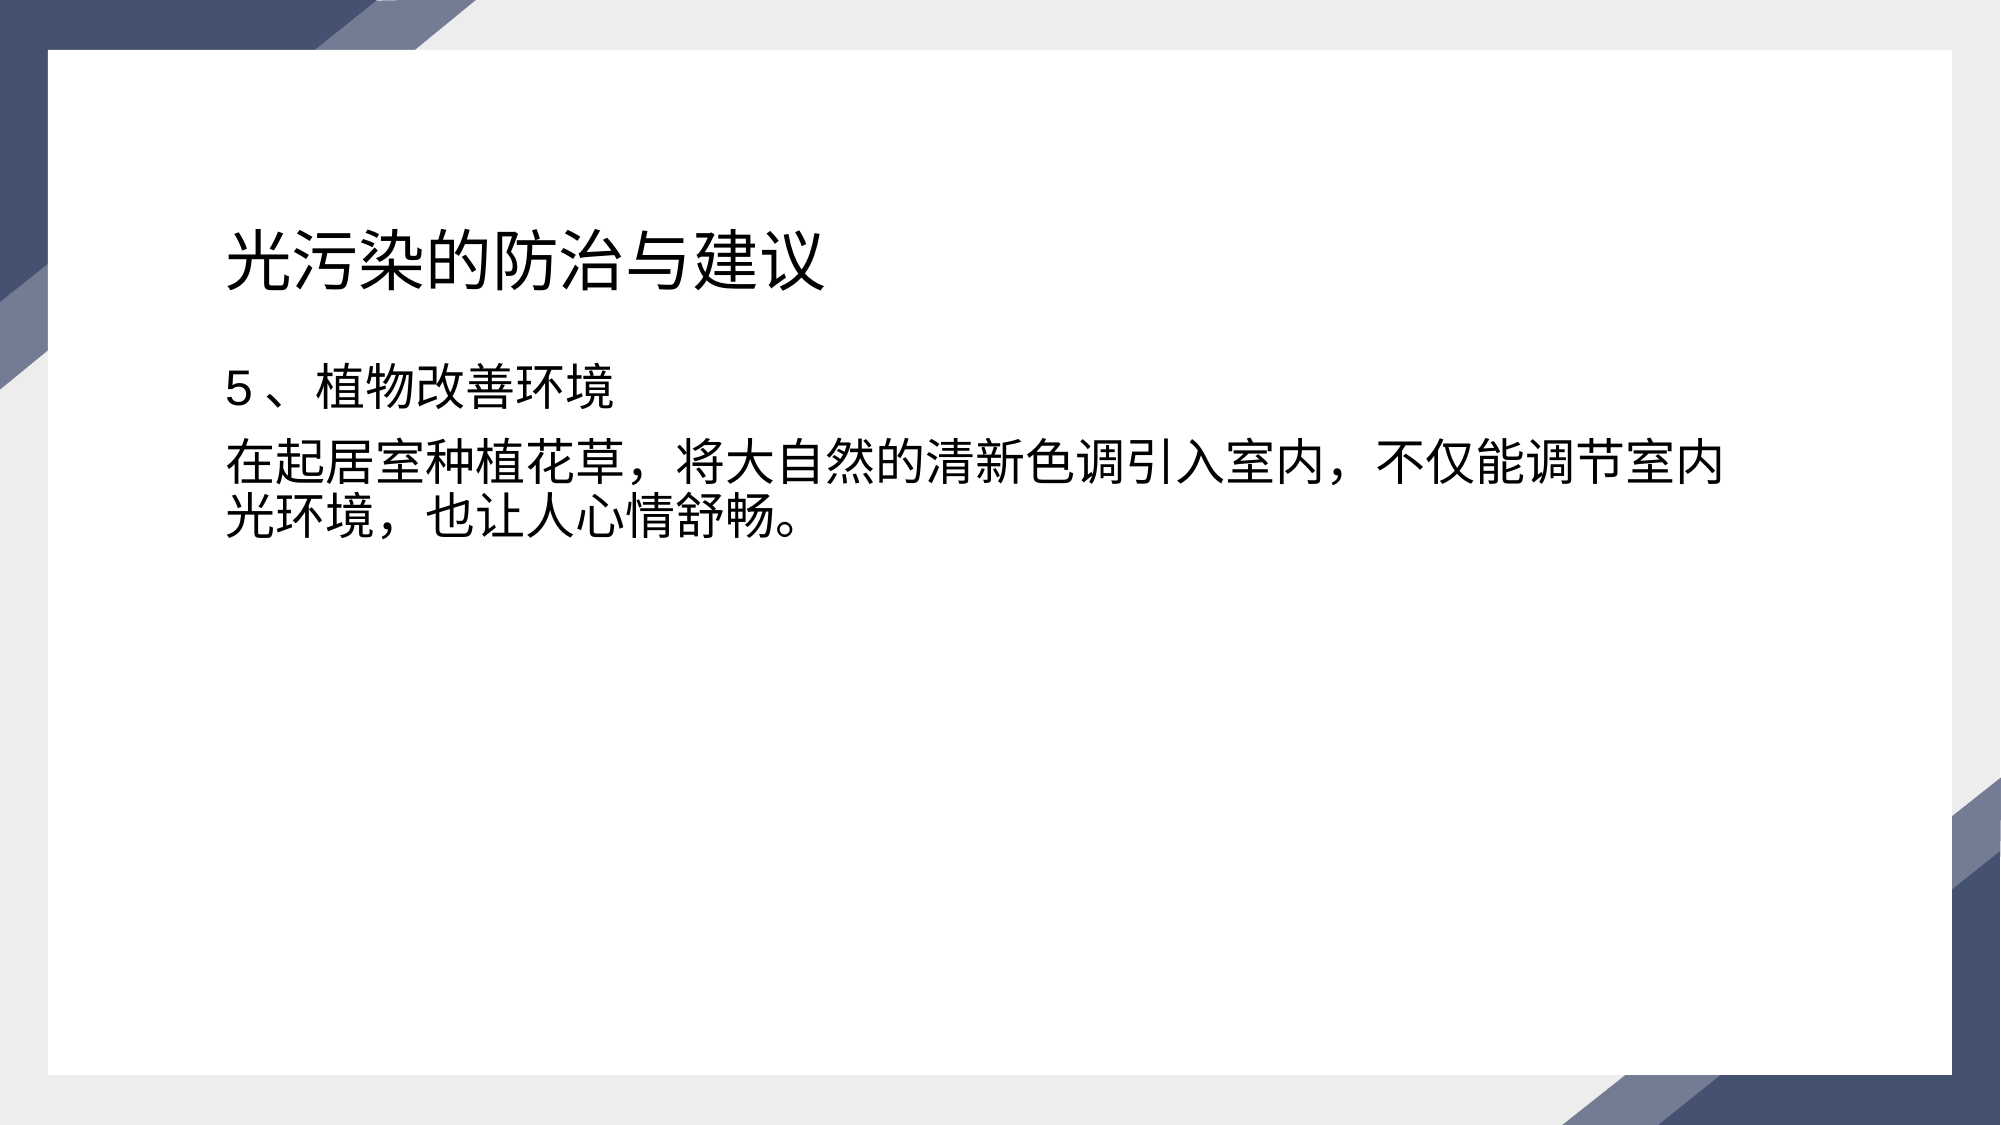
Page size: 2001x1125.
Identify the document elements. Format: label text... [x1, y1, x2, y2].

list 5、植物改善环境 在起居室种植花草，将大自然的清新色调引入室内，不仅能调节室内光环境，也让人心情舒畅。 [210, 354, 1790, 921]
title 光污染的防治与建议 [210, 204, 1790, 324]
